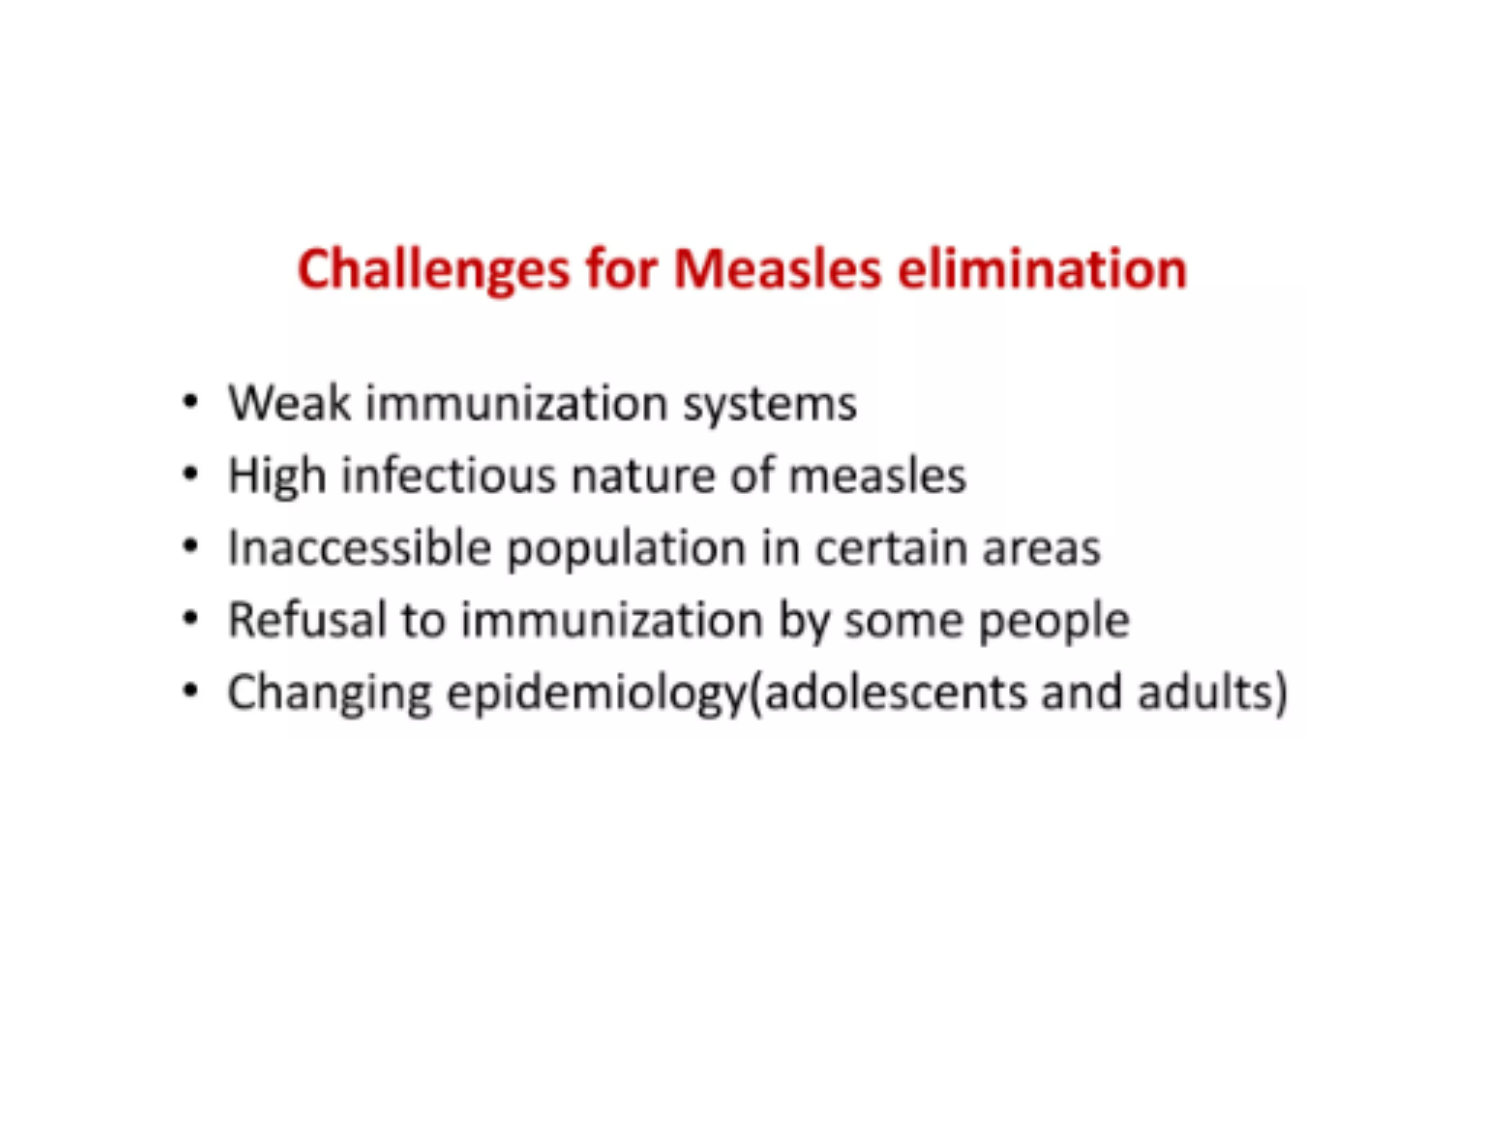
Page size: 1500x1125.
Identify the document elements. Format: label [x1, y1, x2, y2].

picture [137, 212, 1307, 738]
